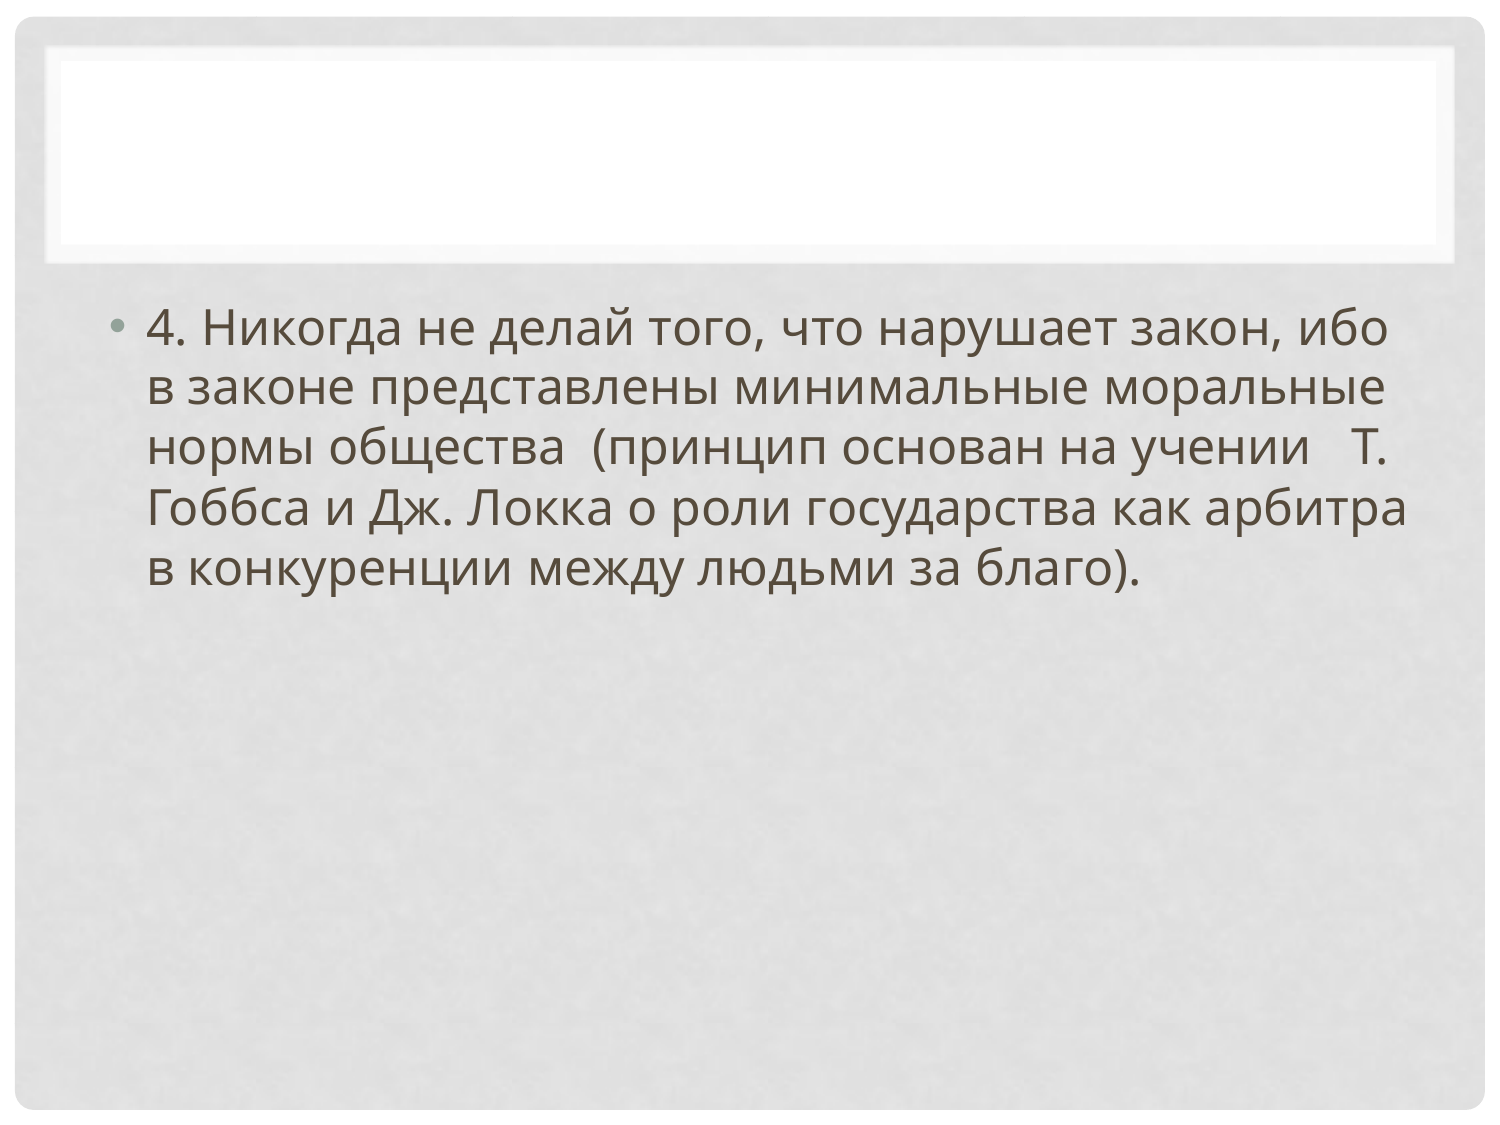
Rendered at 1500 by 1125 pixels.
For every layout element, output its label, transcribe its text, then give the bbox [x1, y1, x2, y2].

list 4. Никогда не делай того, что нарушает закон, ибо в законе представлены минимальные моральные нормы общества (принцип основан на учении Т. Гоббса и Дж. Локка о роли государства как арбитра в конкуренции между людьми за благо). [75, 287, 1425, 1005]
